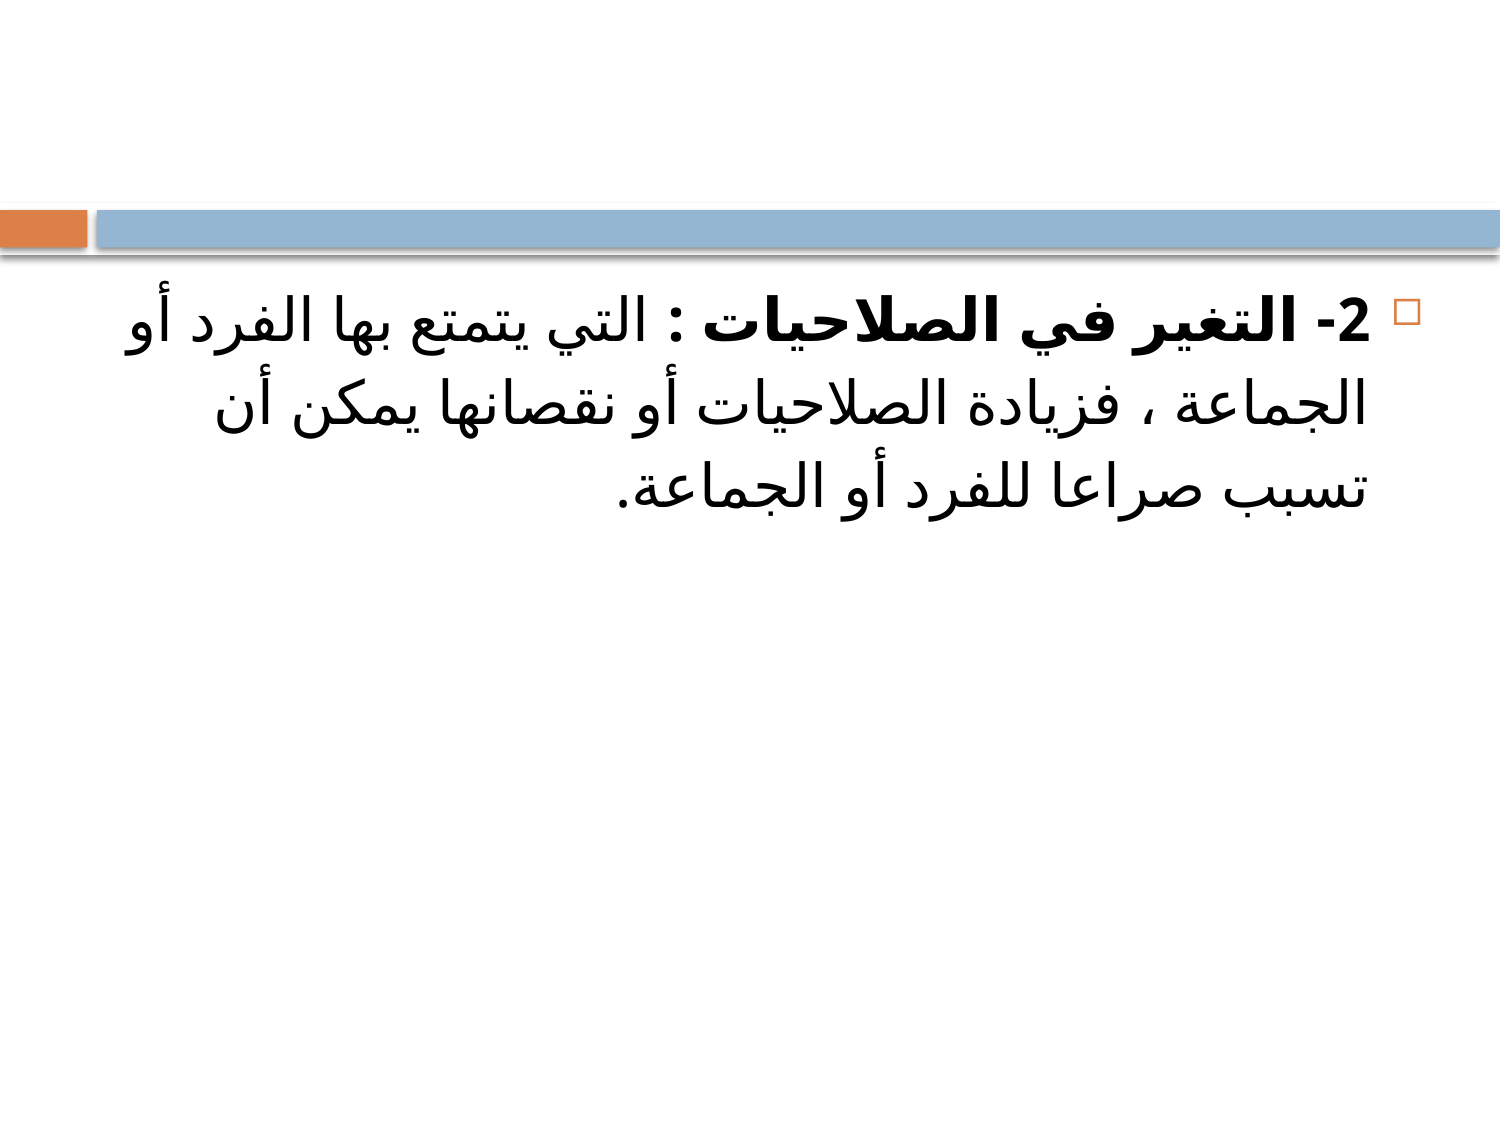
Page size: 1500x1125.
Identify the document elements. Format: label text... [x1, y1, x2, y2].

list 2- التغير في الصلاحيات : التي يتمتع بها الفرد أو الجماعة ، فزيادة الصلاحيات أو نقصانها يمكن أن تسبب صراعا للفرد أو الجماعة. [100, 262, 1438, 1000]
